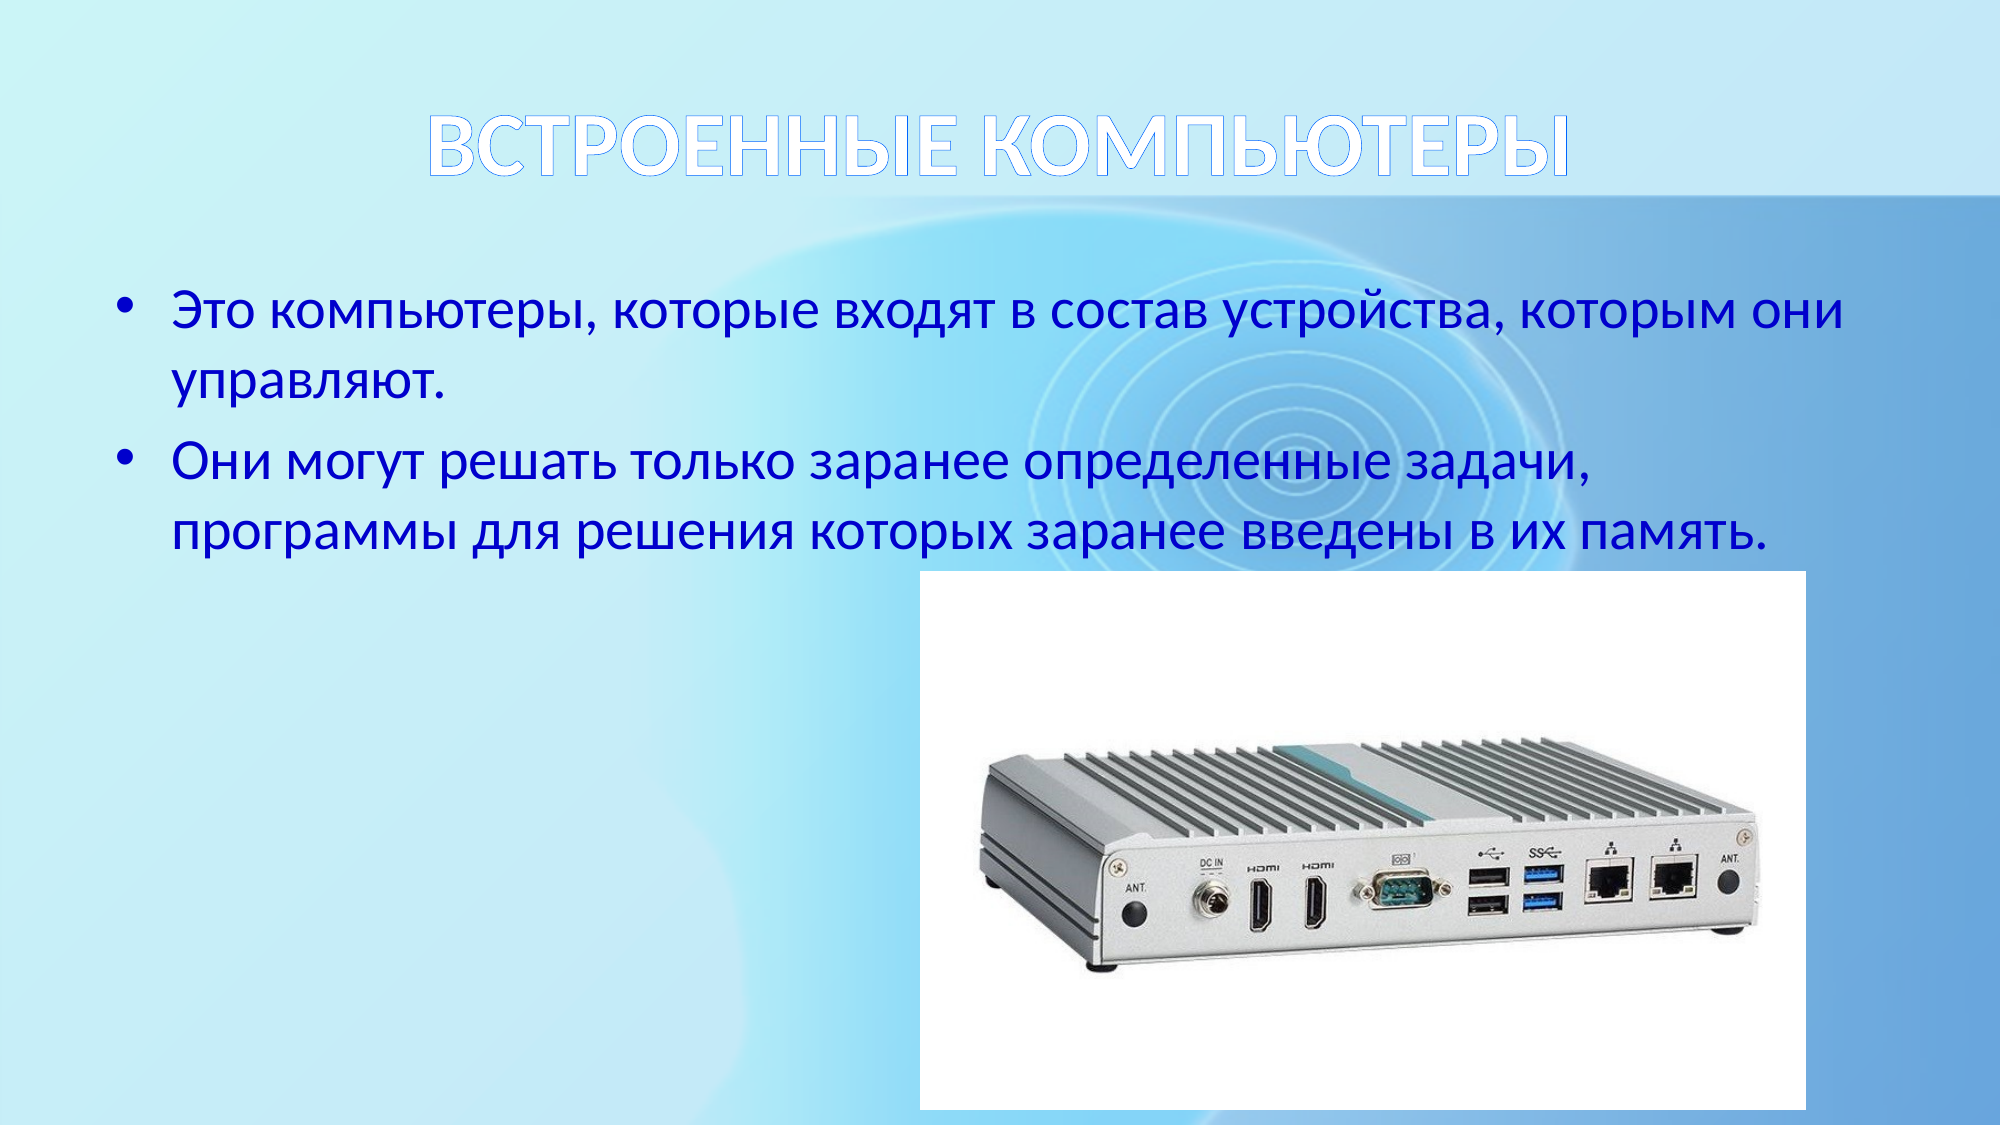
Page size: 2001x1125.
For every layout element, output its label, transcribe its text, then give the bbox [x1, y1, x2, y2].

list Это компьютеры, которые входят в состав устройства, которым они управляют. Они могут решать только заранее определенные задачи, программы для решения которых заранее введены в их память. [99, 262, 1900, 1005]
title ВСТРОЕННЫЕ КОМПЬЮТЕРЫ [99, 45, 1900, 233]
picture [0, 0, 2000, 1125]
